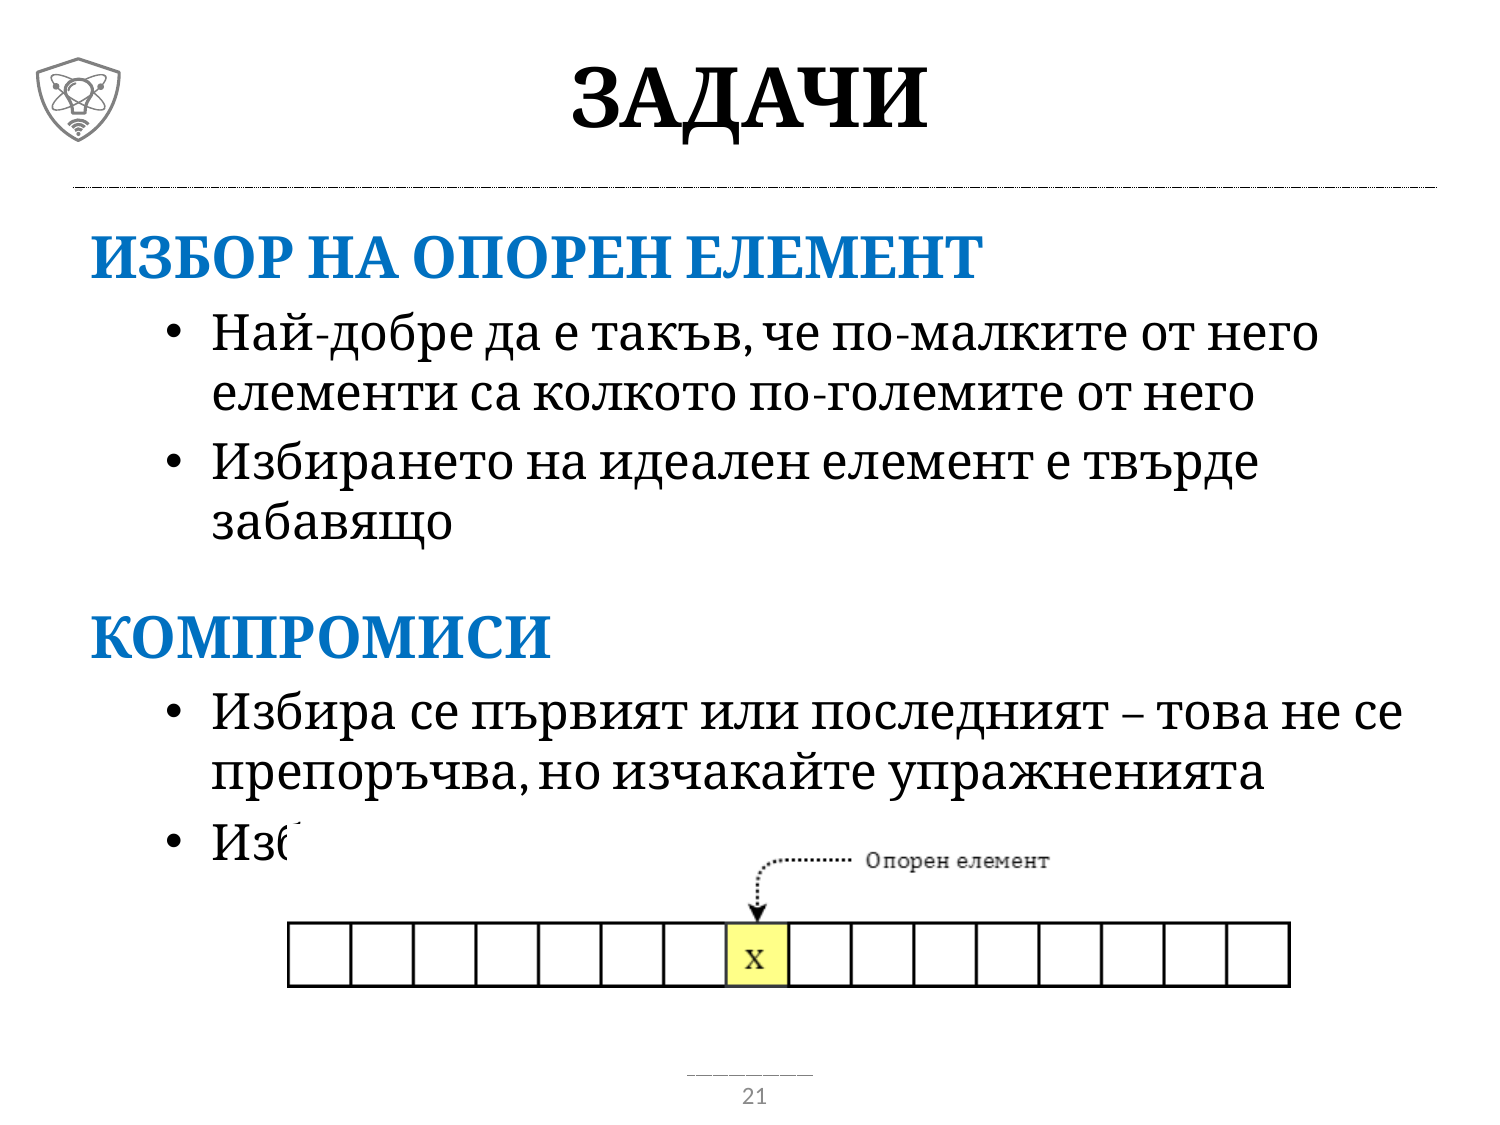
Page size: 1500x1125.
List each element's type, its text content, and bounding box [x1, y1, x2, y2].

slide_number 21 [579, 1065, 930, 1125]
picture [287, 824, 1291, 988]
title Задачи [0, 0, 1500, 188]
list Избор на опорен елемент Най-добре да е такъв, че по-малките от него елементи са колкото по-големите от него Избирането на идеален елемент е твърде забавящо Компромиси Избира се първият или последният – това не се препоръчва, но изчакайте упражненията Избира се централният елемент [75, 212, 1450, 1063]
